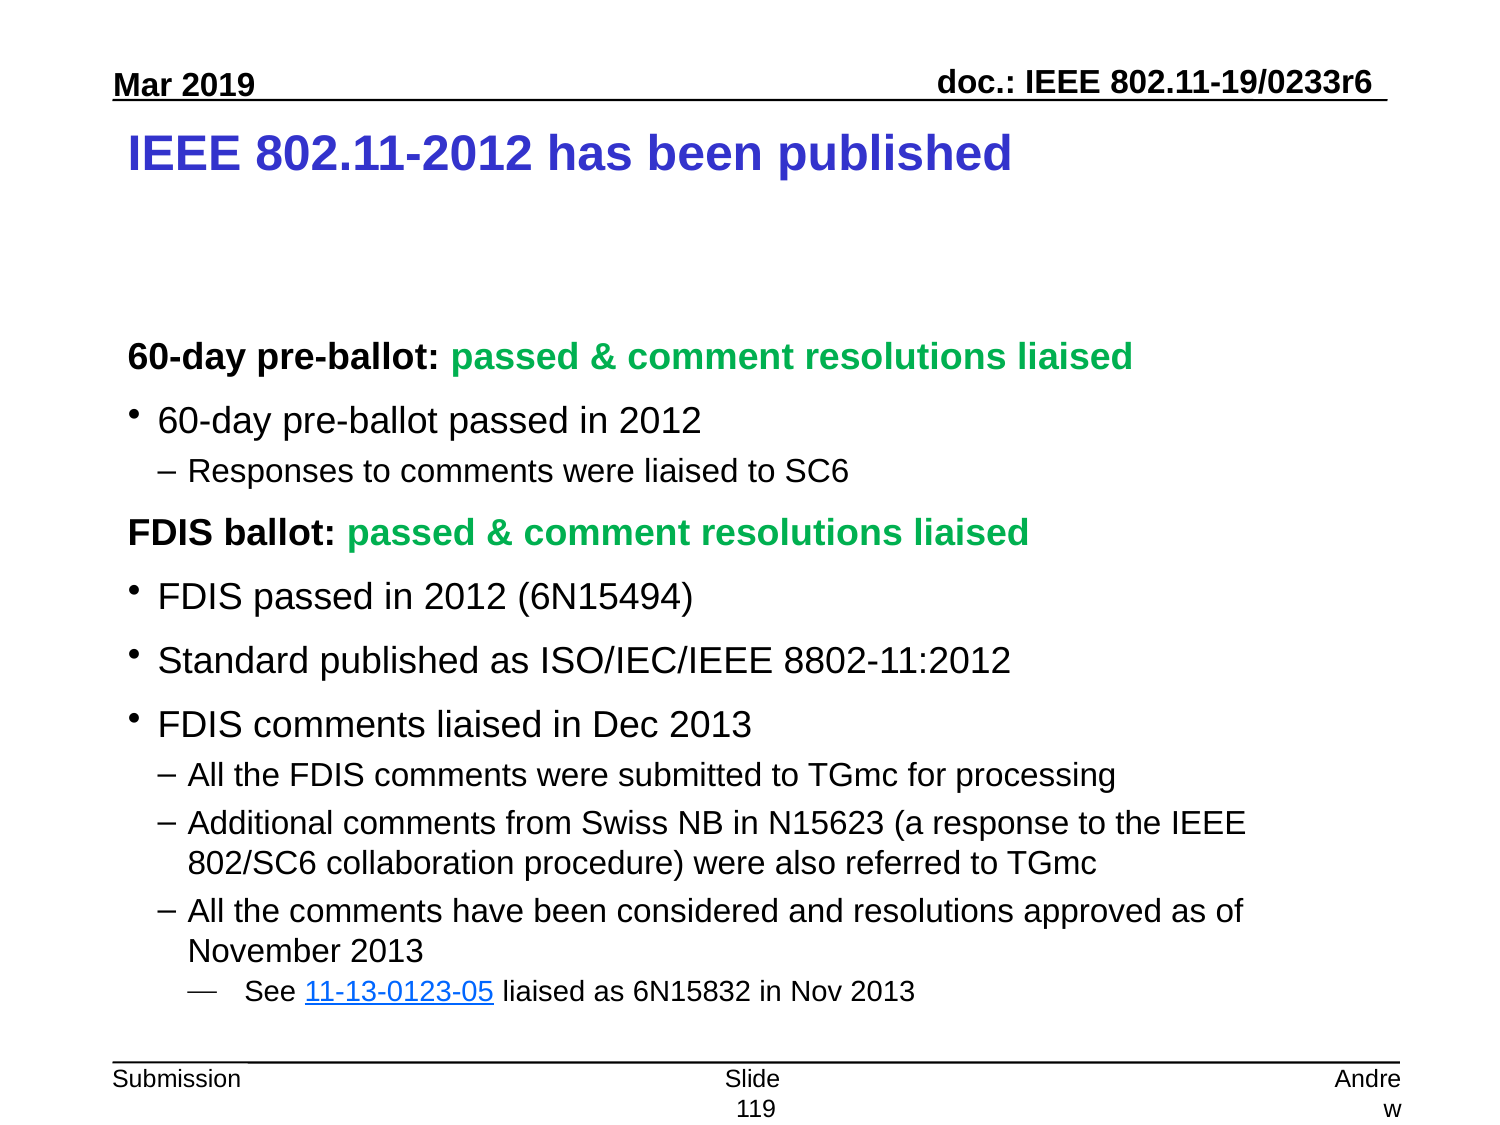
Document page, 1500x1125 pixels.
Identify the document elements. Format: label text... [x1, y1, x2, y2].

list 60-day pre-ballot: passed & comment resolutions liaised 60-day pre-ballot passed in 2012 Responses to comments were liaised to SC6 FDIS ballot: passed & comment resolutions liaised FDIS passed in 2012 (6N15494) Standard published as ISO/IEC/IEEE 8802-11:2012 FDIS comments liaised in Dec 2013 All the FDIS comments were submitted to TGmc for processing Additional comments from Swiss NB in N15623 (a response to the IEEE 802/SC6 collaboration procedure) were also referred to TGmc All the comments have been considered and resolutions approved as of November 2013 See 11-13-0123-05 liaised as 6N15832 in Nov 2013 [112, 324, 1388, 1000]
footer Andrew Myles, Cisco [1320, 1061, 1402, 1093]
slide_number Slide 119 [709, 1061, 803, 1093]
title IEEE 802.11-2012 has been published [112, 112, 1388, 288]
